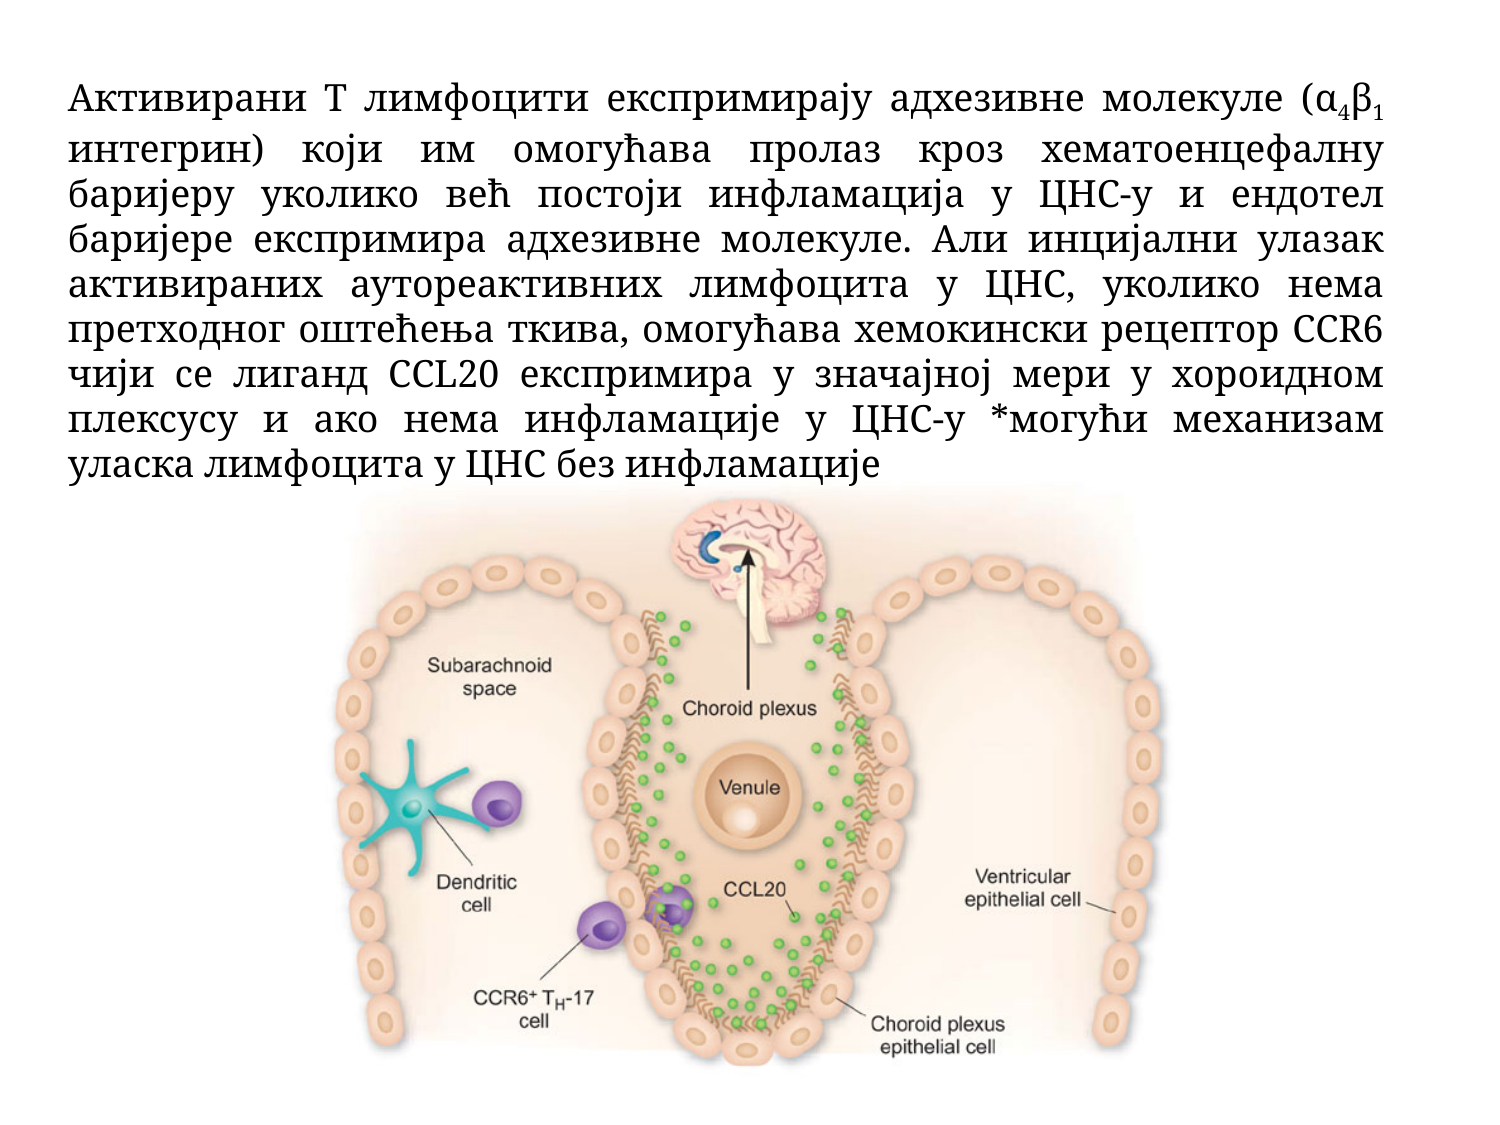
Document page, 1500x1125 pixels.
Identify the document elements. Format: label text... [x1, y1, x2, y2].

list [245, 410, 1255, 1125]
text_box Активирани Т лимфоцити експримирају адхезивне молекуле (α4β1 интегрин) који им омогућава пролаз кроз хематоенцефалну баријеру уколико већ постоји инфламација у ЦНС-у и ендотел баријере експримира адхезивне молекуле. Али инцијални улазак активираних аутореактивних лимфоцита у ЦНС, уколико нема претходног оштећења ткива, омогућава хемокински рецептор CCR6 чији се лиганд CCL20 експримира у значајној мери у хороидном плексусу и ако нема инфламације у ЦНС-у *могући механизам уласка лимфоцита у ЦНС без инфламације [53, 66, 1400, 493]
